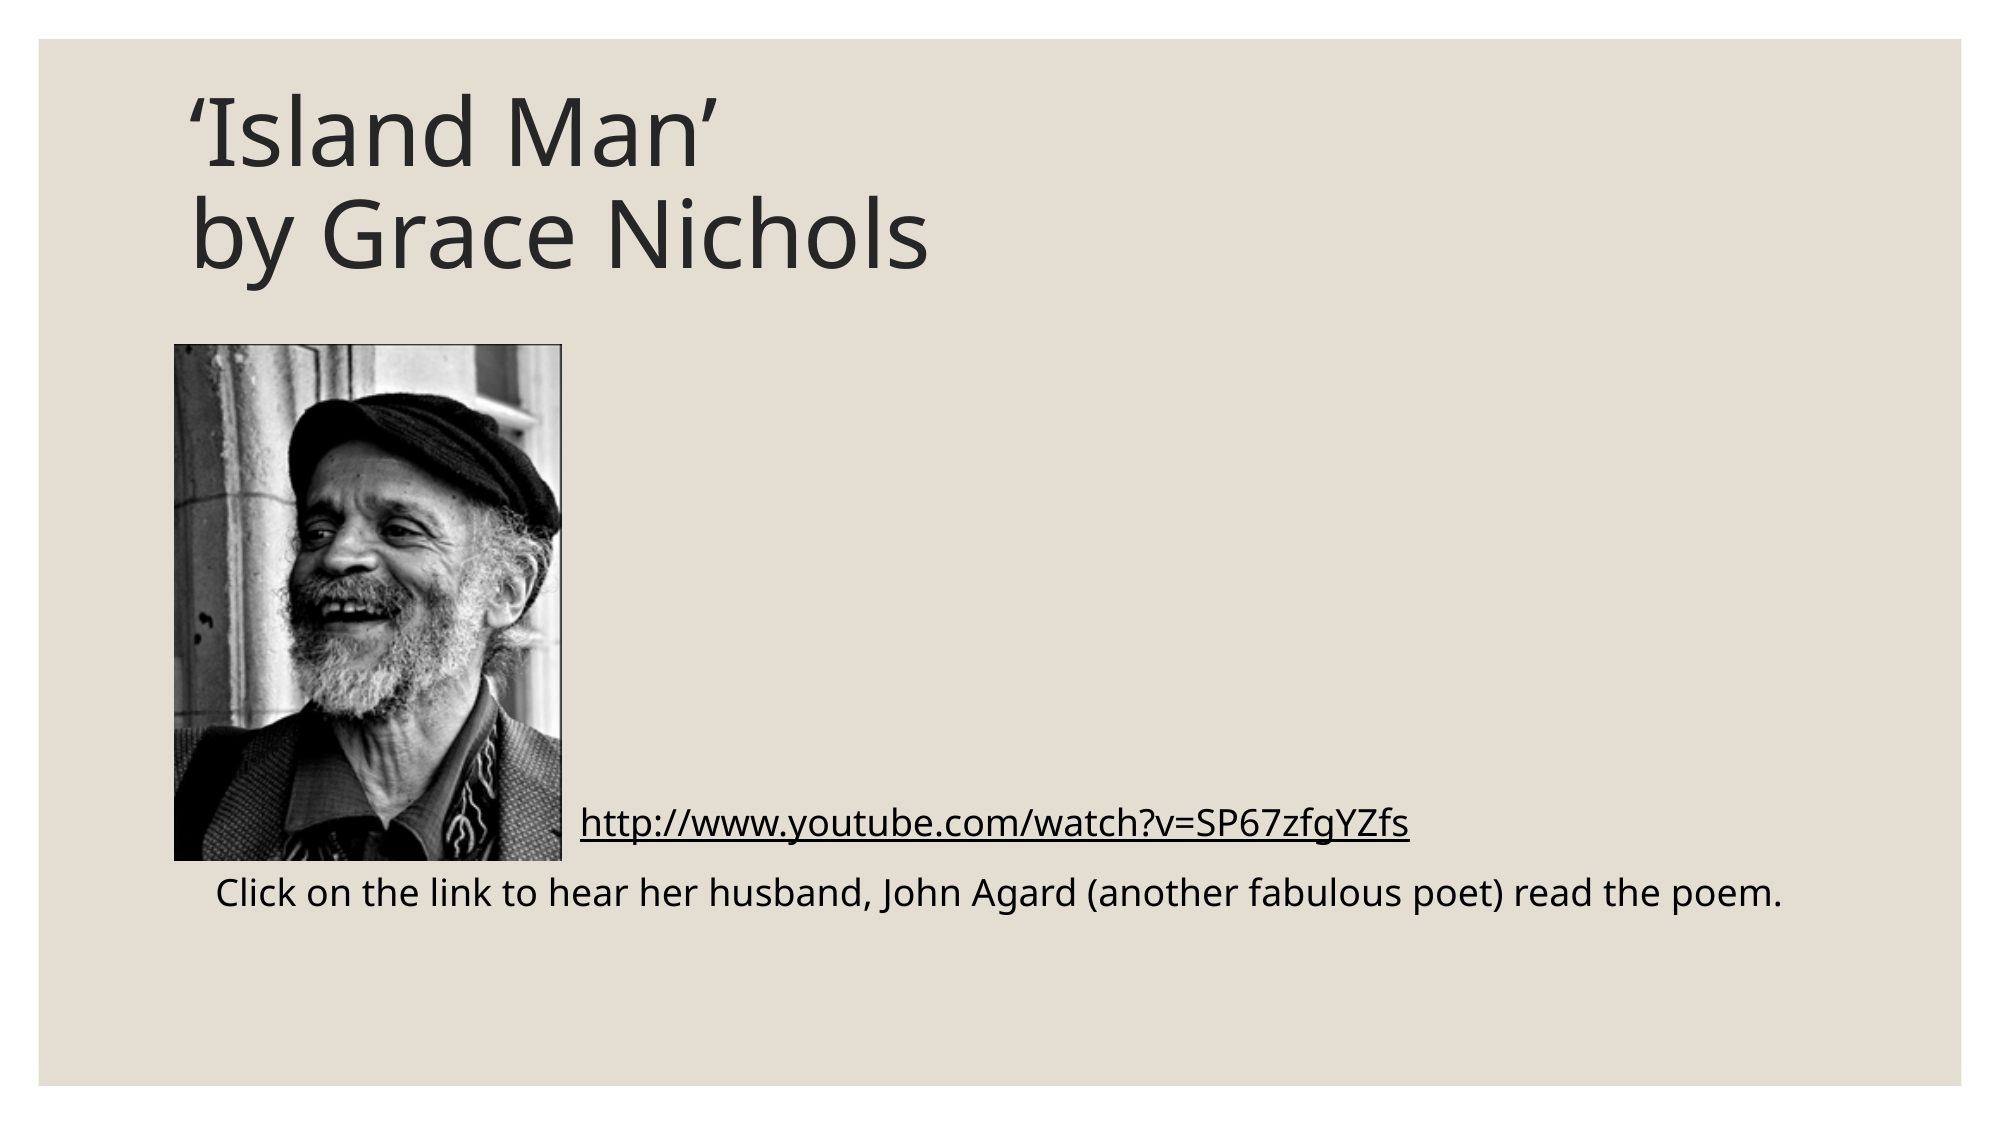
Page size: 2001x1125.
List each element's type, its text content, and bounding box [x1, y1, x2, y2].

list http://www.youtube.com/watch?v=SP67zfgYZfs Click on the link to hear her husband, John Agard (another fabulous poet) read the poem. [174, 345, 1825, 990]
title ‘Island Man’ by Grace Nichols [174, 75, 1525, 298]
picture [174, 344, 562, 861]
